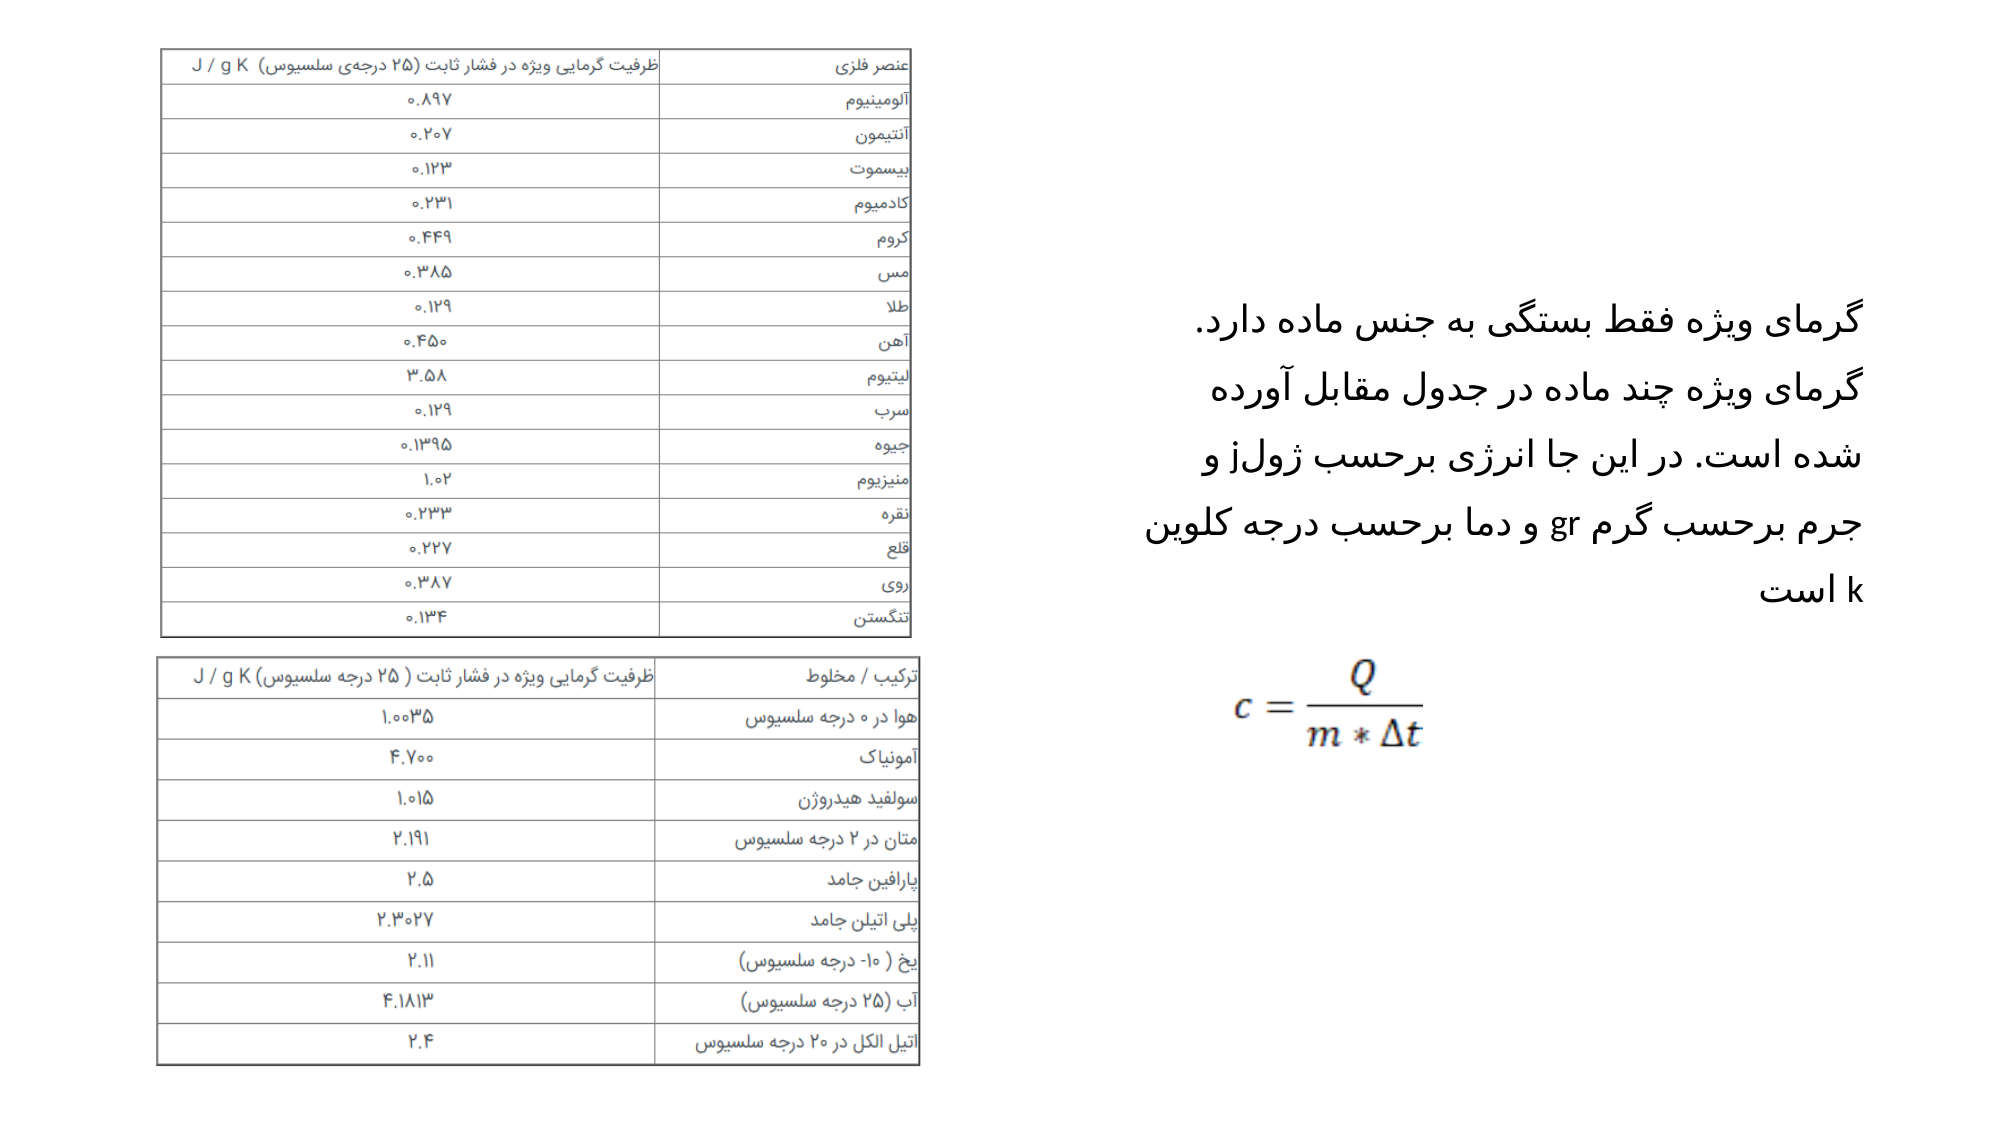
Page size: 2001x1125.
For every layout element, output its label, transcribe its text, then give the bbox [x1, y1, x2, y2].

text_box گرمای ویژه فقط بستگی به جنس ماده دارد. گرمای ویژه چند ماده در جدول مقابل آورده شده است. در این جا انرژی برحسب ژولj و جرم برحسب گرم gr و دما برحسب درجه کلوین k است [1124, 265, 1879, 618]
picture [155, 650, 926, 1071]
picture [159, 45, 915, 638]
picture [1234, 657, 1423, 759]
